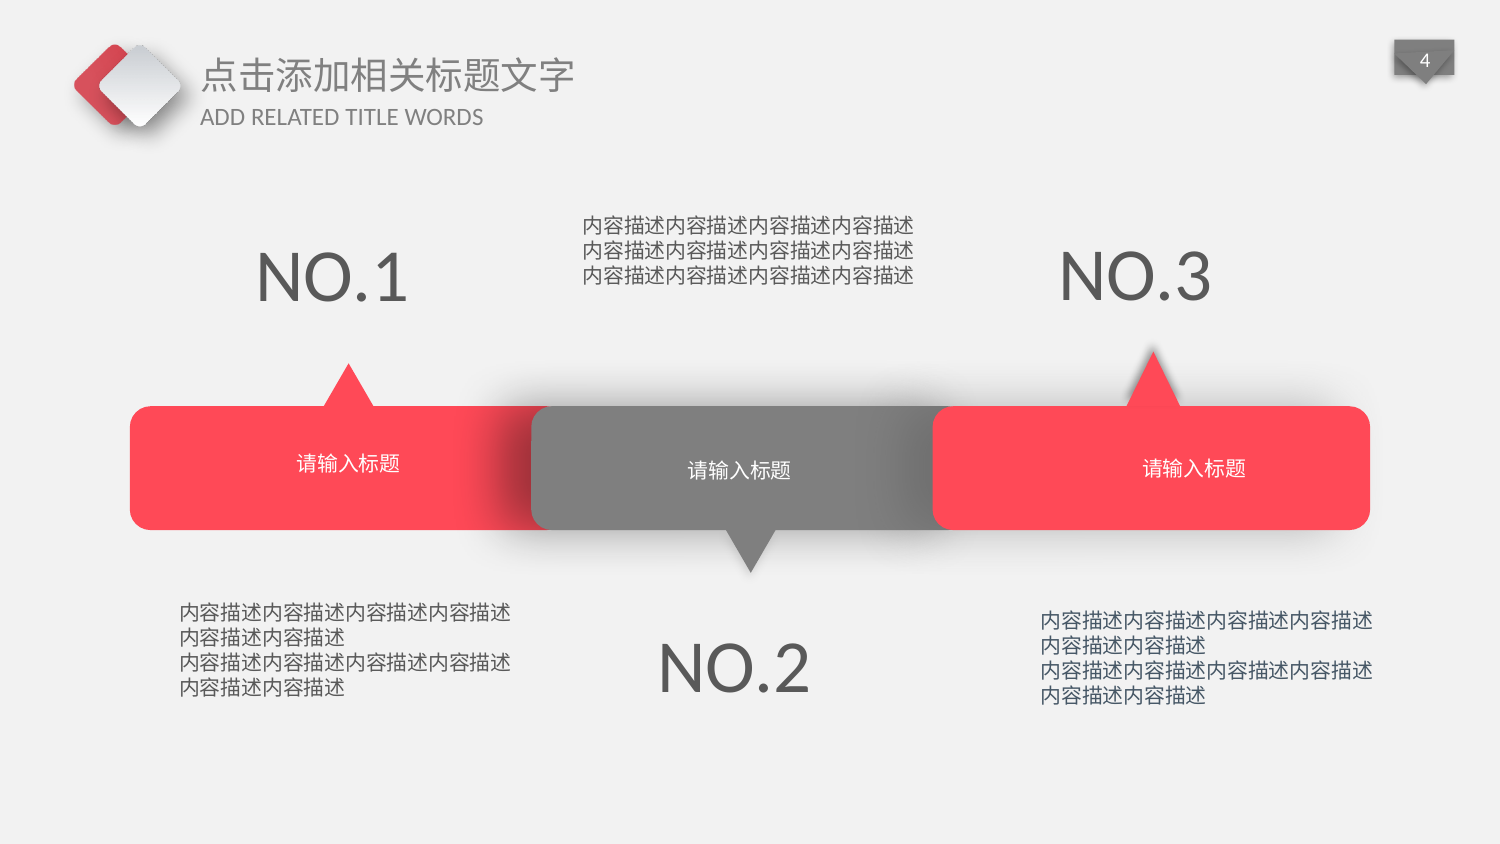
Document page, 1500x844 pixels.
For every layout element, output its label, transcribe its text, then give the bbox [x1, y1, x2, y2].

text_box 内容描述内容描述内容描述内容描述内容描述内容描述内容描述内容描述内容描述内容描述内容描述内容描述 [567, 205, 935, 321]
text_box 内容描述内容描述内容描述内容描述内容描述内容描述 内容描述内容描述内容描述内容描述内容描述内容描述 [1025, 600, 1393, 716]
text_box 内容描述内容描述内容描述内容描述内容描述内容描述 内容描述内容描述内容描述内容描述内容描述内容描述 [164, 592, 532, 708]
text_box NO.2 [642, 609, 827, 715]
text_box NO.1 [240, 218, 425, 324]
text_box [129, 351, 1371, 574]
picture [89, 35, 190, 136]
text_box NO.3 [1043, 218, 1228, 324]
